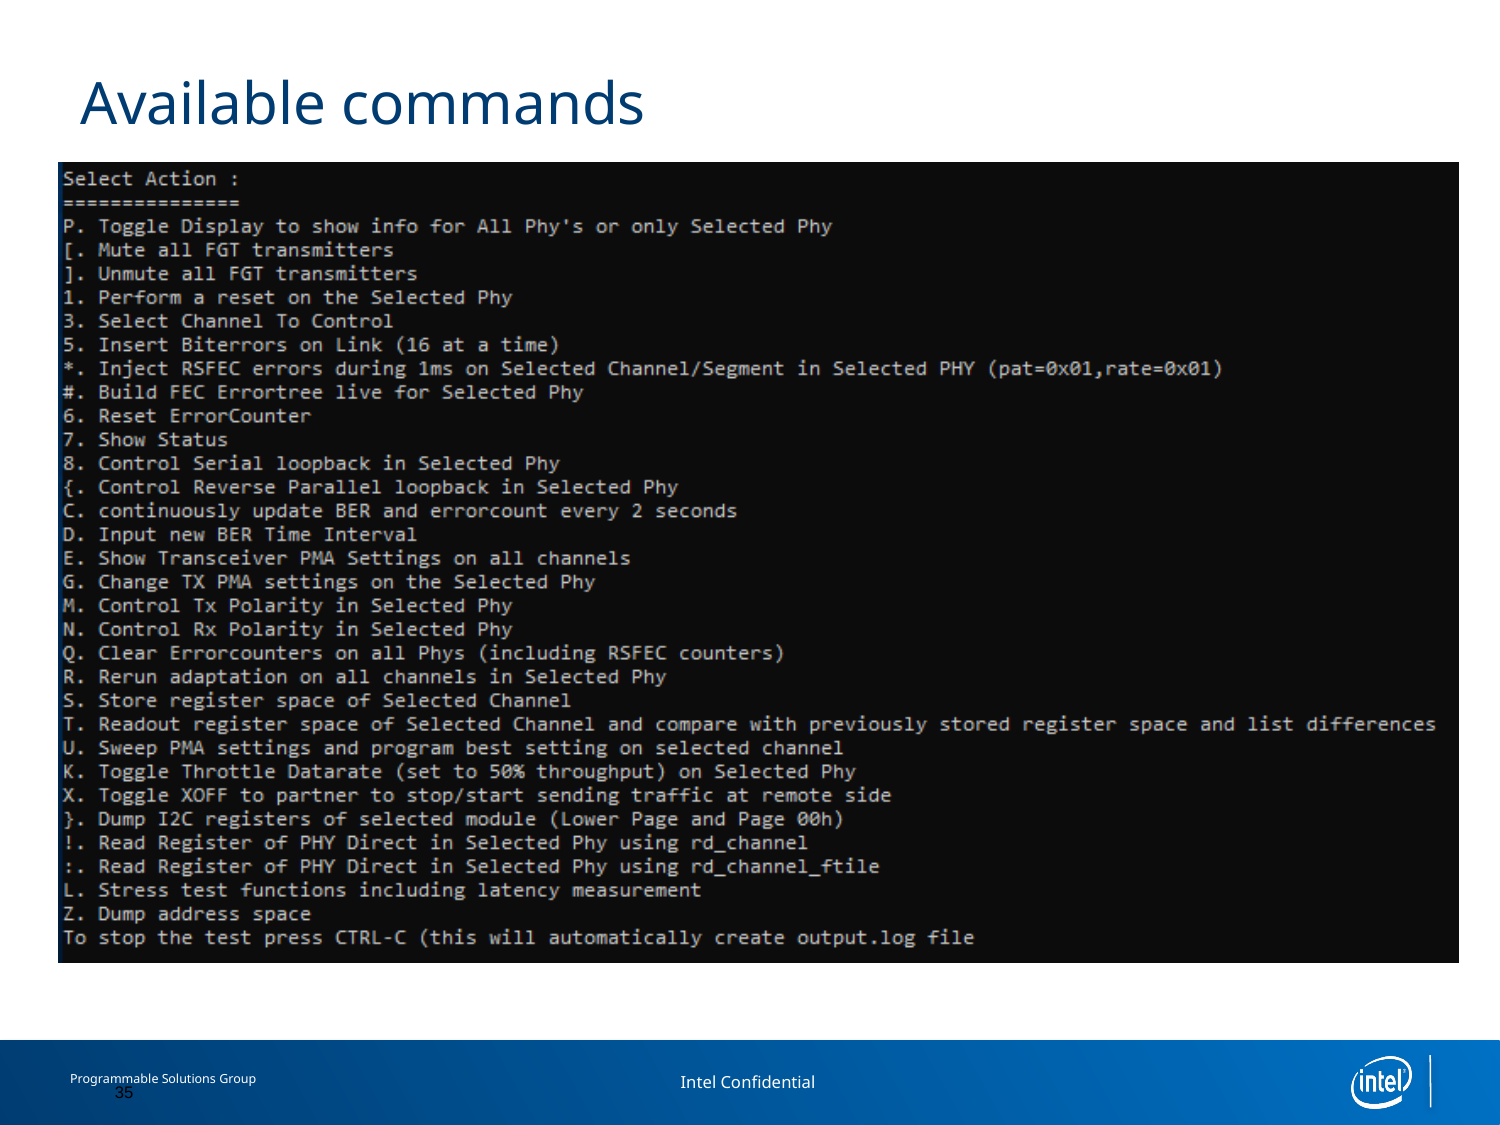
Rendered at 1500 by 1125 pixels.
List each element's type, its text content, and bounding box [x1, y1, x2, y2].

slide_number 35 [19, 1069, 134, 1116]
title Available commands [80, 65, 1442, 160]
picture [1351, 1056, 1412, 1109]
picture [57, 162, 1459, 963]
